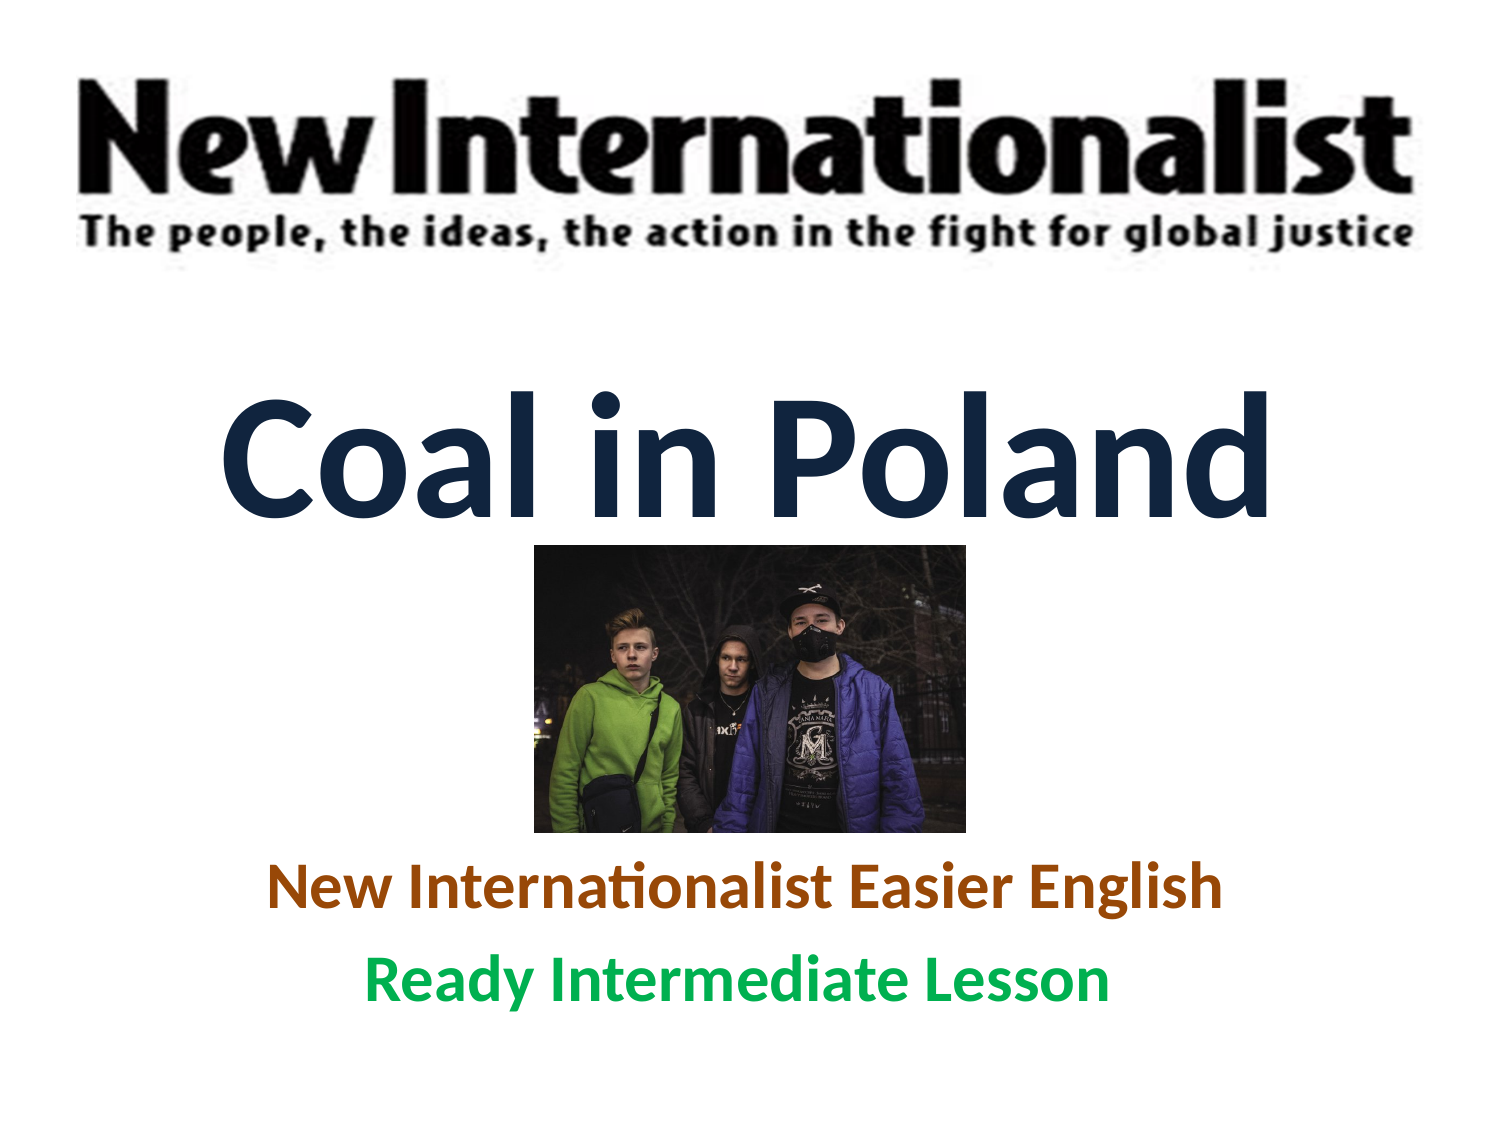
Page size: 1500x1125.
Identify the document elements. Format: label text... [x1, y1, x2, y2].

picture [534, 545, 966, 833]
title Coal in Poland [17, 149, 1483, 743]
picture [76, 56, 1458, 293]
subtitle New Internationalist Easier English Ready Intermediate Lesson [53, 834, 1424, 1035]
